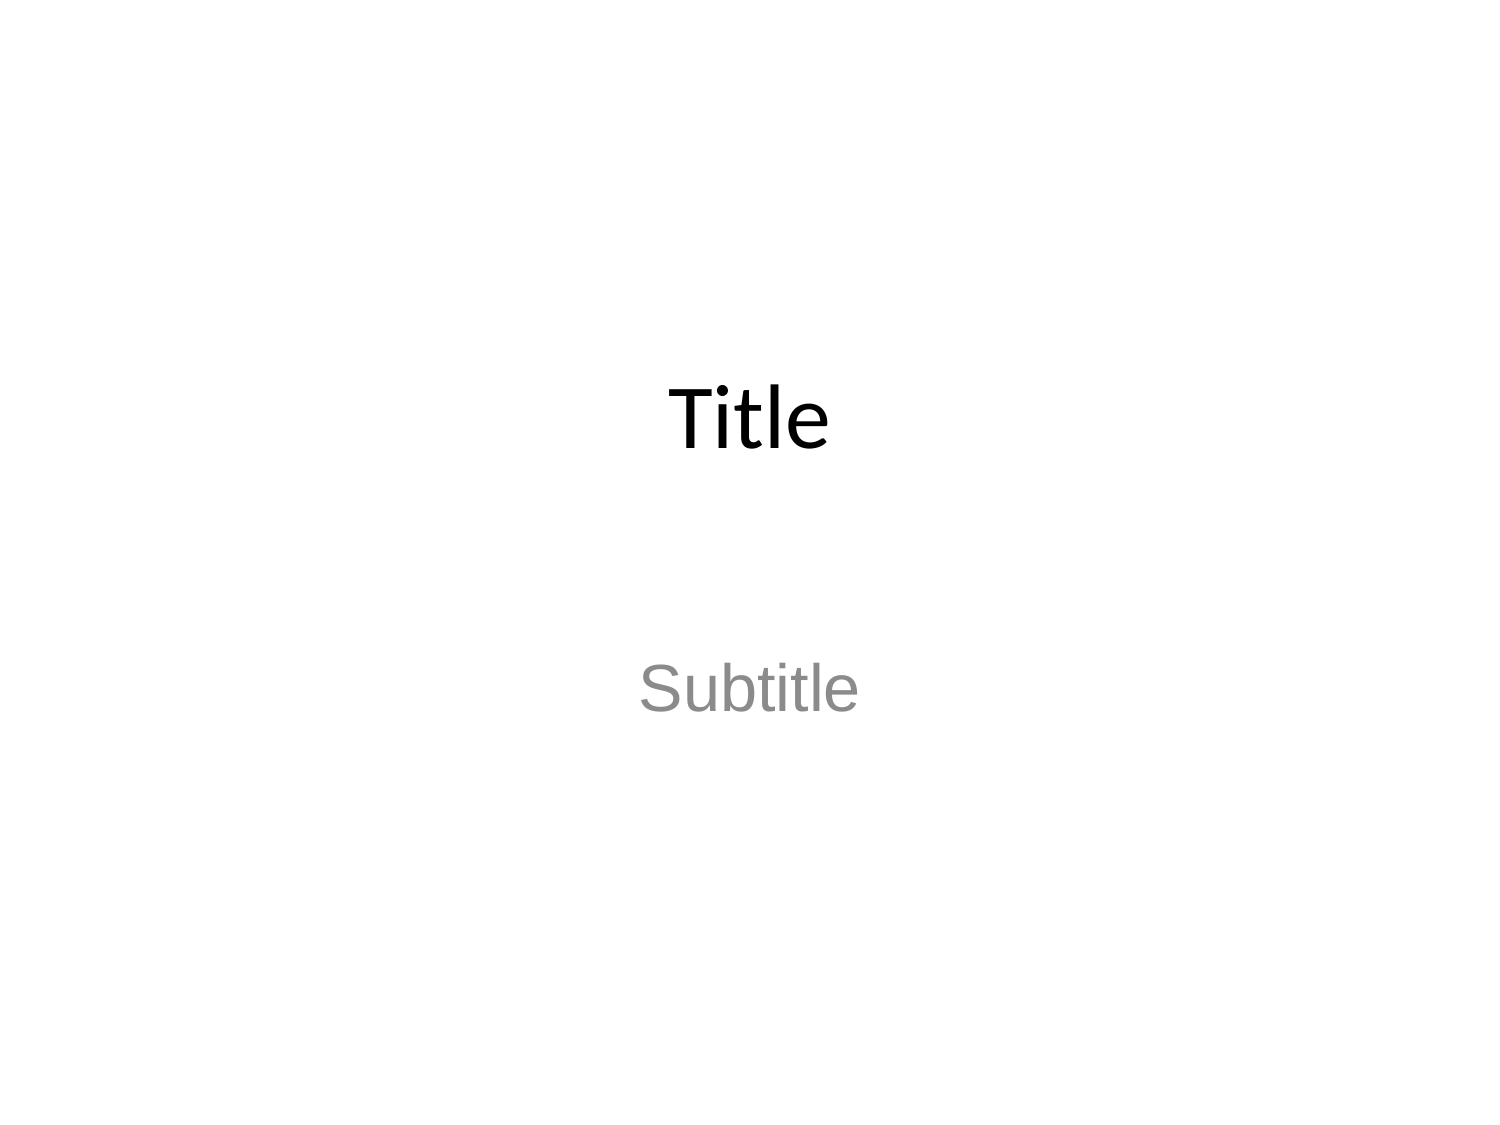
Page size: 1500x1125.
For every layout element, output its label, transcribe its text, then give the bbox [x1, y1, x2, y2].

title Title [112, 349, 1388, 591]
subtitle Subtitle [225, 637, 1275, 925]
